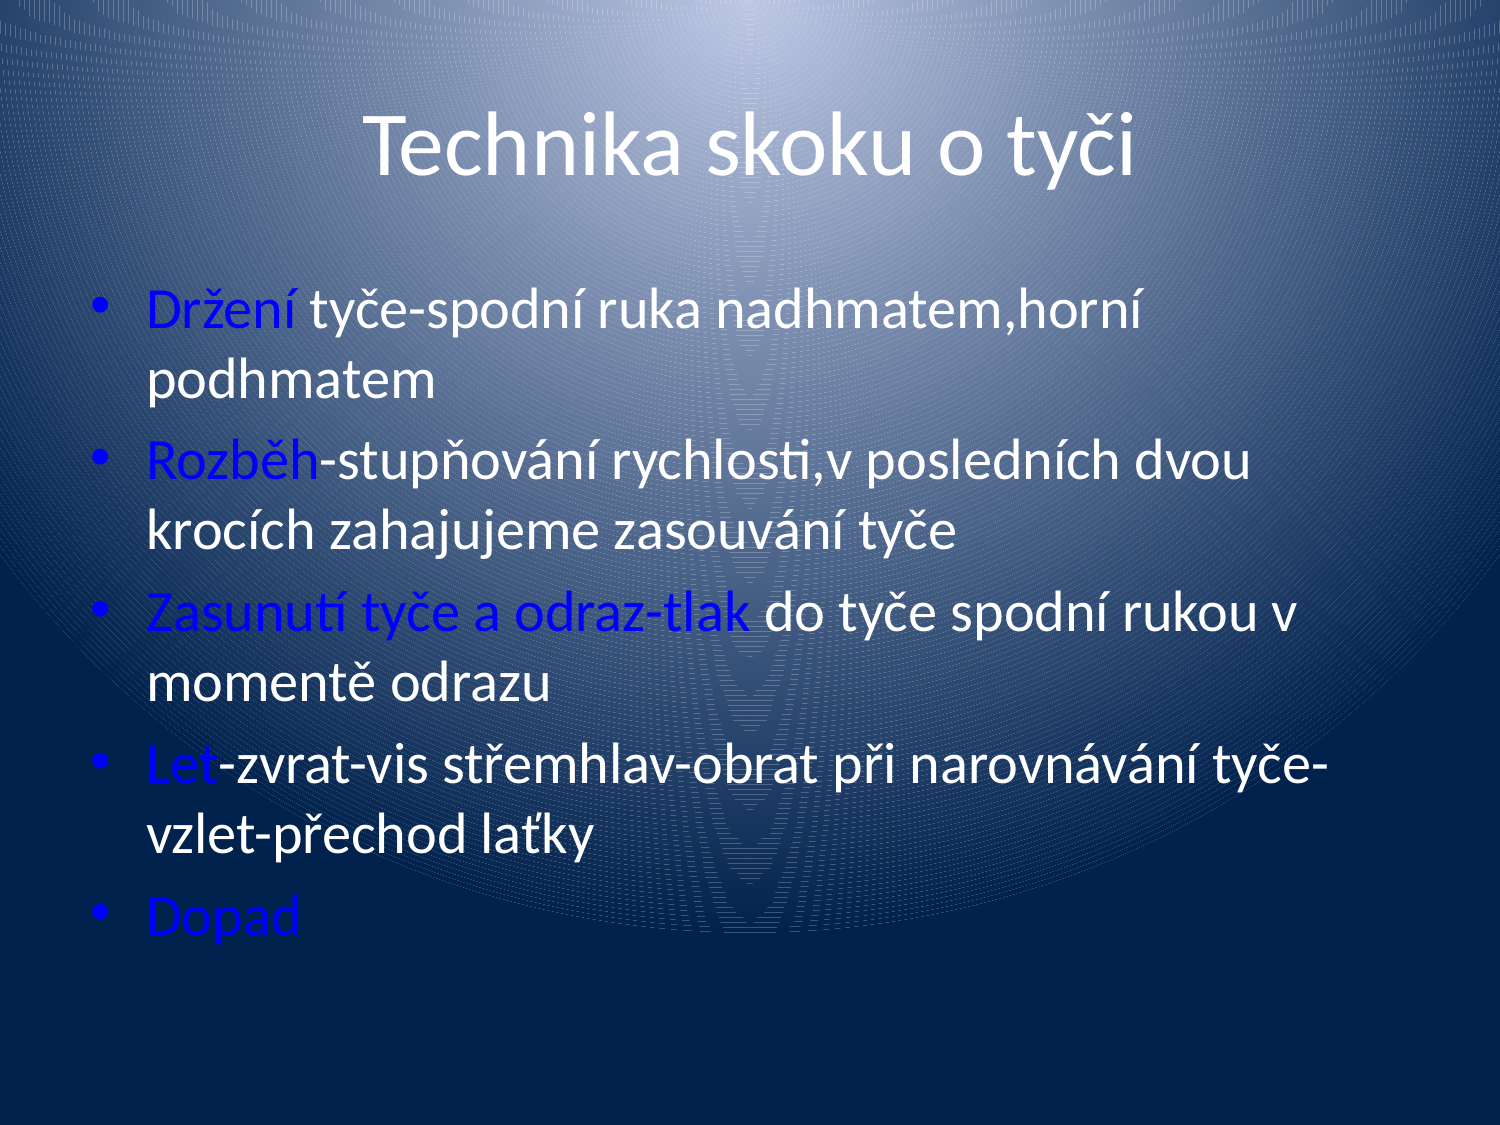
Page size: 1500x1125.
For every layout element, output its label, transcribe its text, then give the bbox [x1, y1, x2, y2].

title Technika skoku o tyči [75, 45, 1425, 233]
list Držení tyče-spodní ruka nadhmatem,horní podhmatem Rozběh-stupňování rychlosti,v posledních dvou krocích zahajujeme zasouvání tyče Zasunutí tyče a odraz-tlak do tyče spodní rukou v momentě odrazu Let-zvrat-vis střemhlav-obrat při narovnávání tyče-vzlet-přechod laťky Dopad [75, 262, 1425, 1005]
